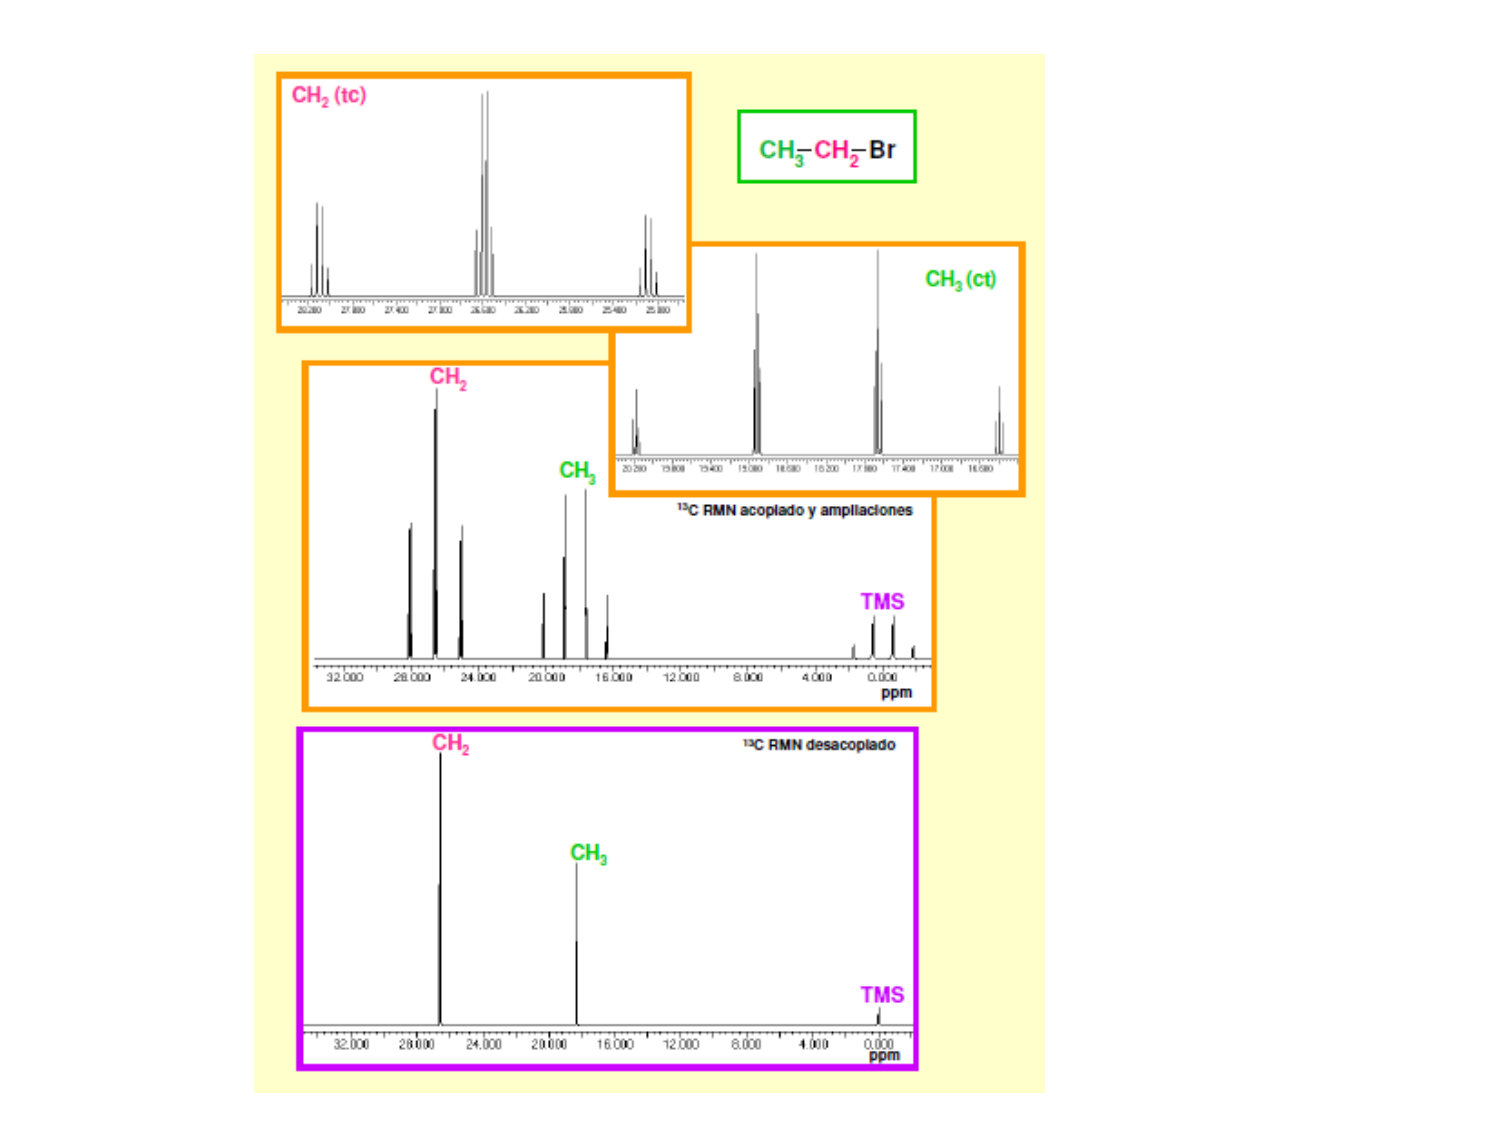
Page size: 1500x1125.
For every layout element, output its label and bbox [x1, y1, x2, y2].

picture [253, 54, 1046, 1094]
